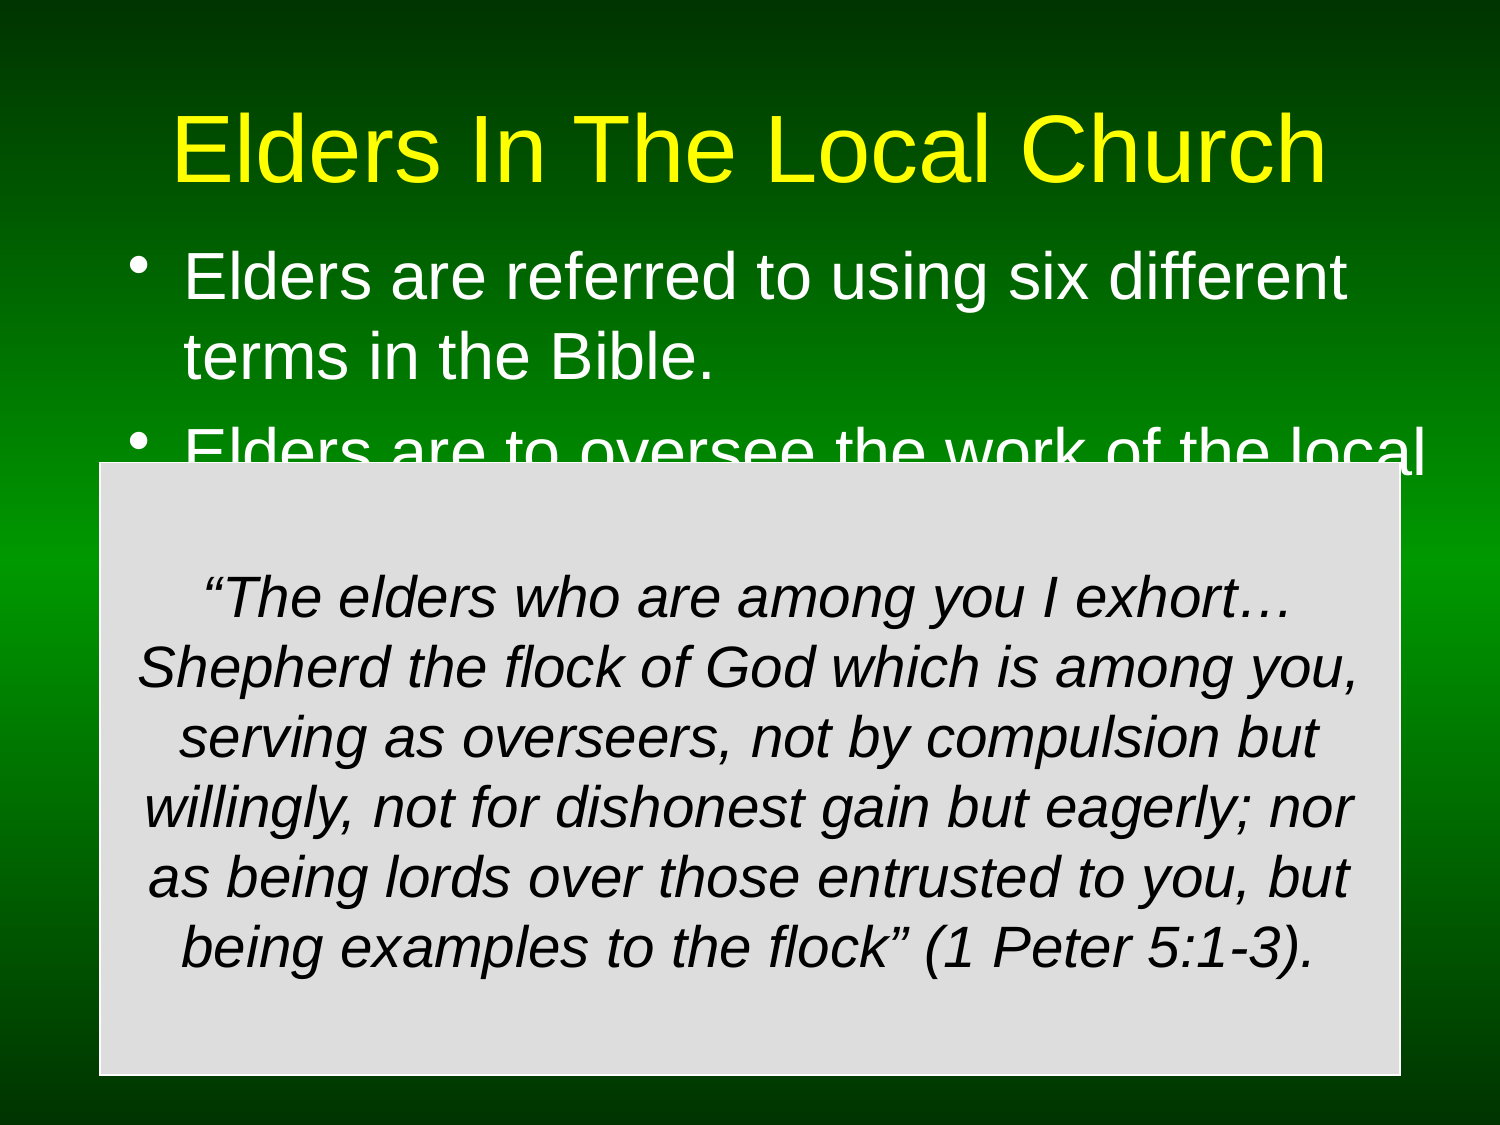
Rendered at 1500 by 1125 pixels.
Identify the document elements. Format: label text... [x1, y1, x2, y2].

title Elders In The Local Church [37, 50, 1463, 238]
list Elders are referred to using six different terms in the Bible. Elders are to oversee the work of the local church in order to make sure that the church follows the Bible in all areas. [112, 224, 1463, 1088]
text_box “The elders who are among you I exhort…Shepherd the flock of God which is among you, serving as overseers, not by compulsion but willingly, not for dishonest gain but eagerly; nor as being lords over those entrusted to you, but being examples to the flock” (1 Peter 5:1-3). [99, 462, 1400, 1075]
